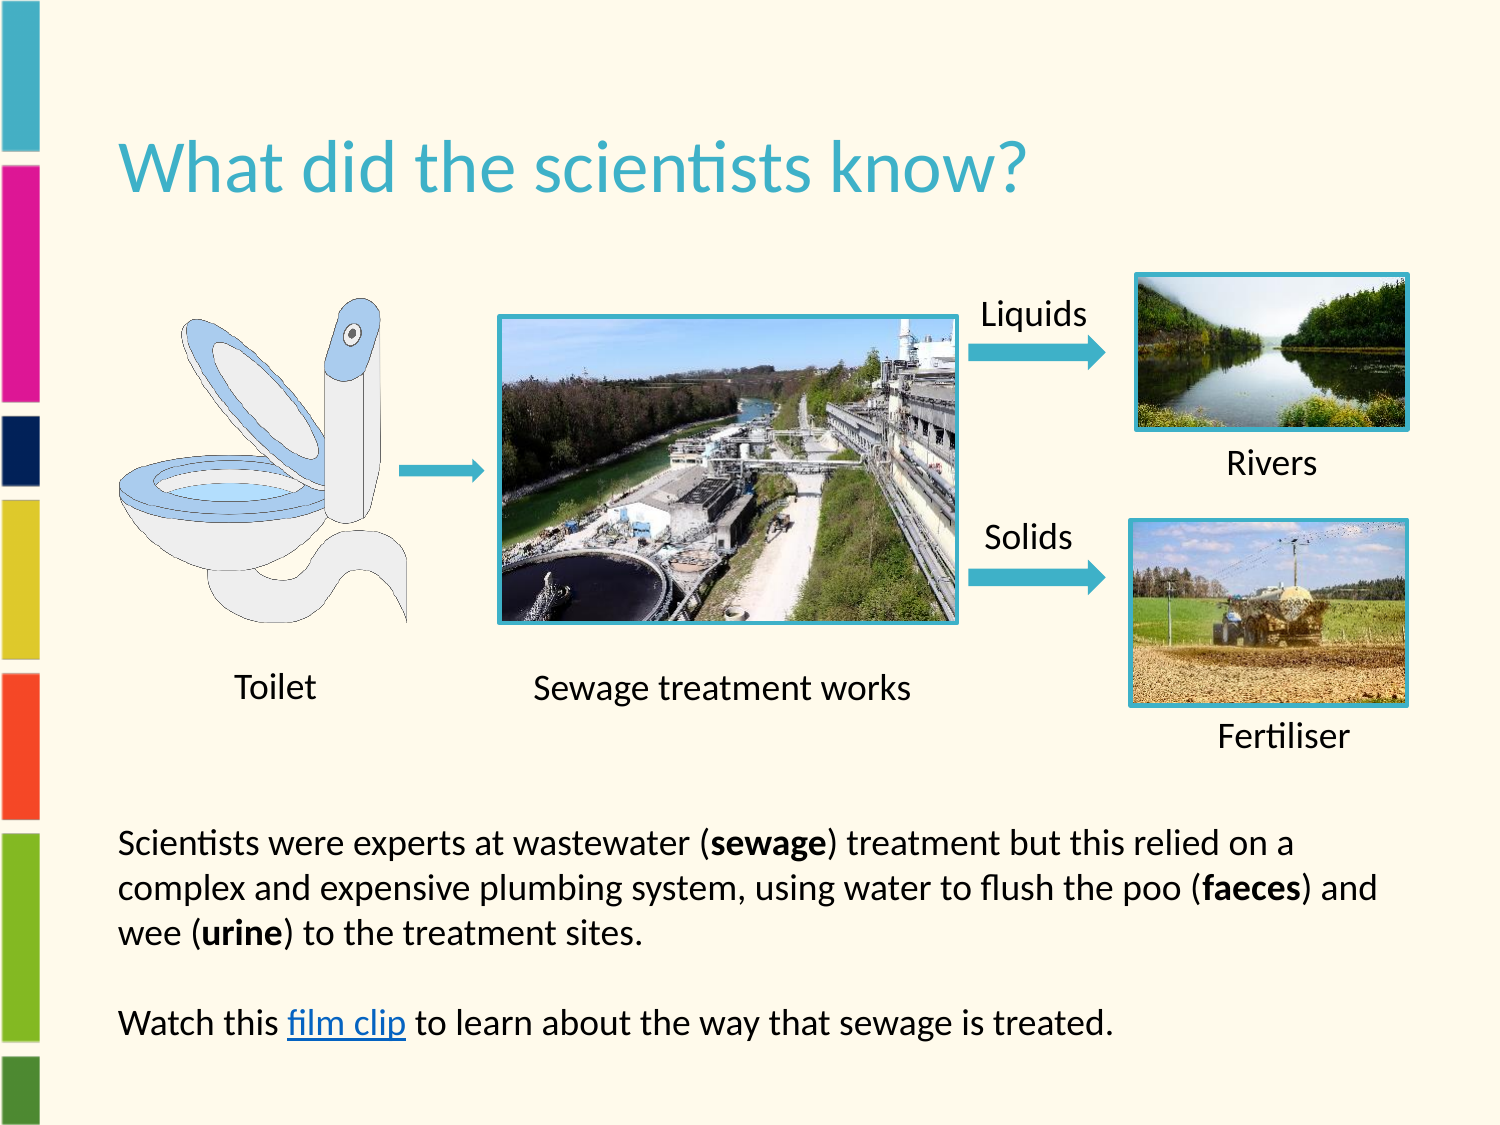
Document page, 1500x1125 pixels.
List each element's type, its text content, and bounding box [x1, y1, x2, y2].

picture [2, 1, 39, 1124]
picture [501, 318, 955, 621]
text_box Solids [969, 504, 1088, 565]
text_box Sewage treatment works [518, 655, 927, 716]
picture [1132, 522, 1405, 704]
text_box [407, 458, 485, 483]
text_box [968, 559, 1106, 596]
text_box Toilet [219, 654, 333, 715]
text_box Liquids [965, 281, 1103, 342]
text_box [968, 342, 1106, 371]
text_box Scientists were experts at wastewater (sewage) treatment but this relied on a complex and expensive plumbing system, using water to flush the poo (faeces) and wee (urine) to the treatment sites. Watch this film clip to learn about the way that sewage is treated. [103, 810, 1415, 1051]
picture [119, 298, 407, 623]
text_box Fertiliser [1202, 704, 1366, 764]
title What did the scientists know? [103, 59, 1397, 278]
picture [1138, 276, 1406, 427]
text_box Rivers [1211, 430, 1333, 491]
